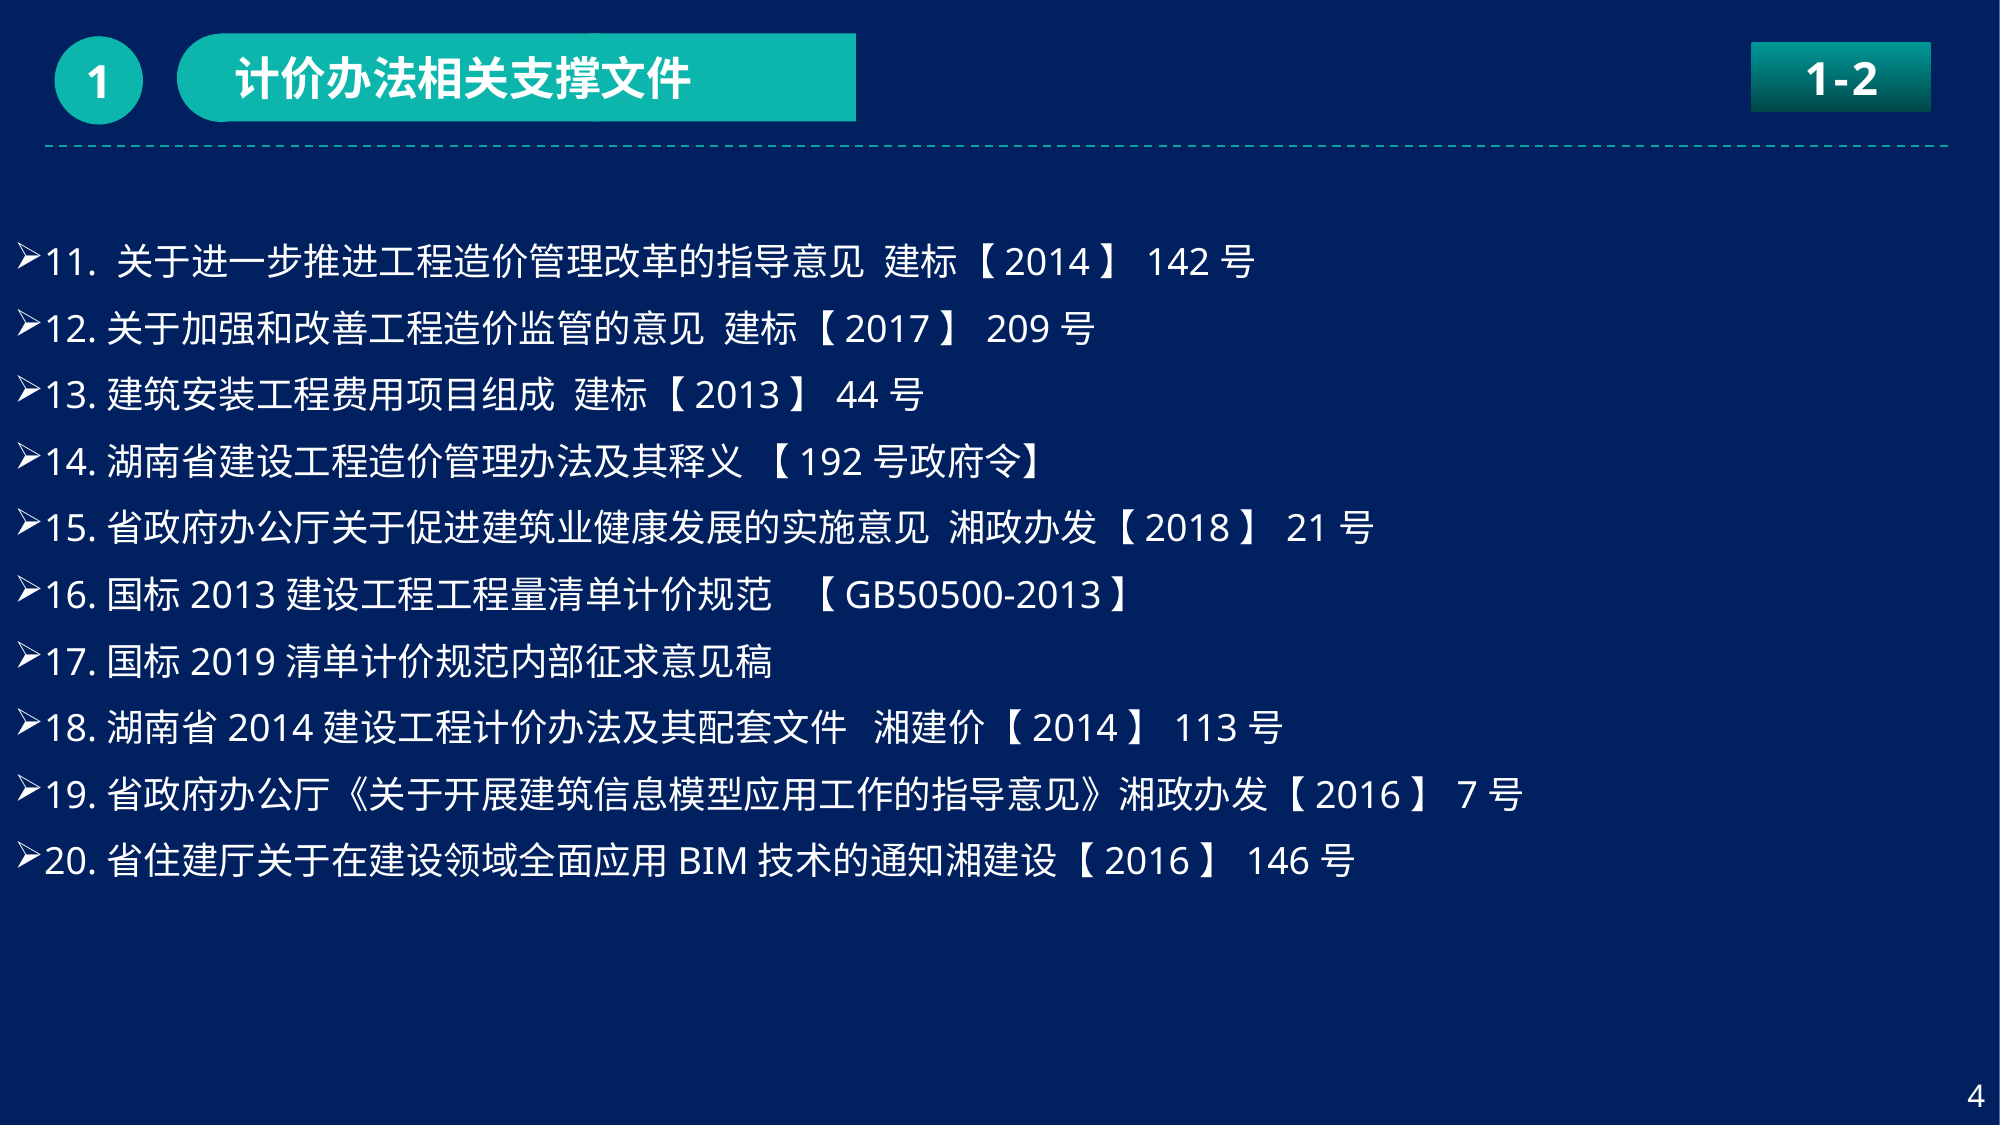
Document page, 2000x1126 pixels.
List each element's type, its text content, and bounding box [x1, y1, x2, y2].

text_box 11. 关于进一步推进工程造价管理改革的指导意见 建标【2014】142号 12.关于加强和改善工程造价监管的意见 建标【2017】209号 13.建筑安装工程费用项目组成 建标【2013】44号 14.湖南省建设工程造价管理办法及其释义 【192号政府令】 15.省政府办公厅关于促进建筑业健康发展的实施意见 湘政办发【2018】21号 16.国标2013建设工程工程量清单计价规范 【GB50500-2013】 17.国标2019清单计价规范内部征求意见稿 18.湖南省2014建设工程计价办法及其配套文件 湘建价【2014】113号 19.省政府办公厅《关于开展建筑信息模型应用工作的指导意见》湘政办发【2016】7号 20.省住建厅关于在建设领域全面应用BIM技术的通知湘建设【2016】146号 [0, 209, 1988, 956]
text_box 4 [1905, 1065, 2000, 1126]
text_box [44, 33, 1954, 146]
